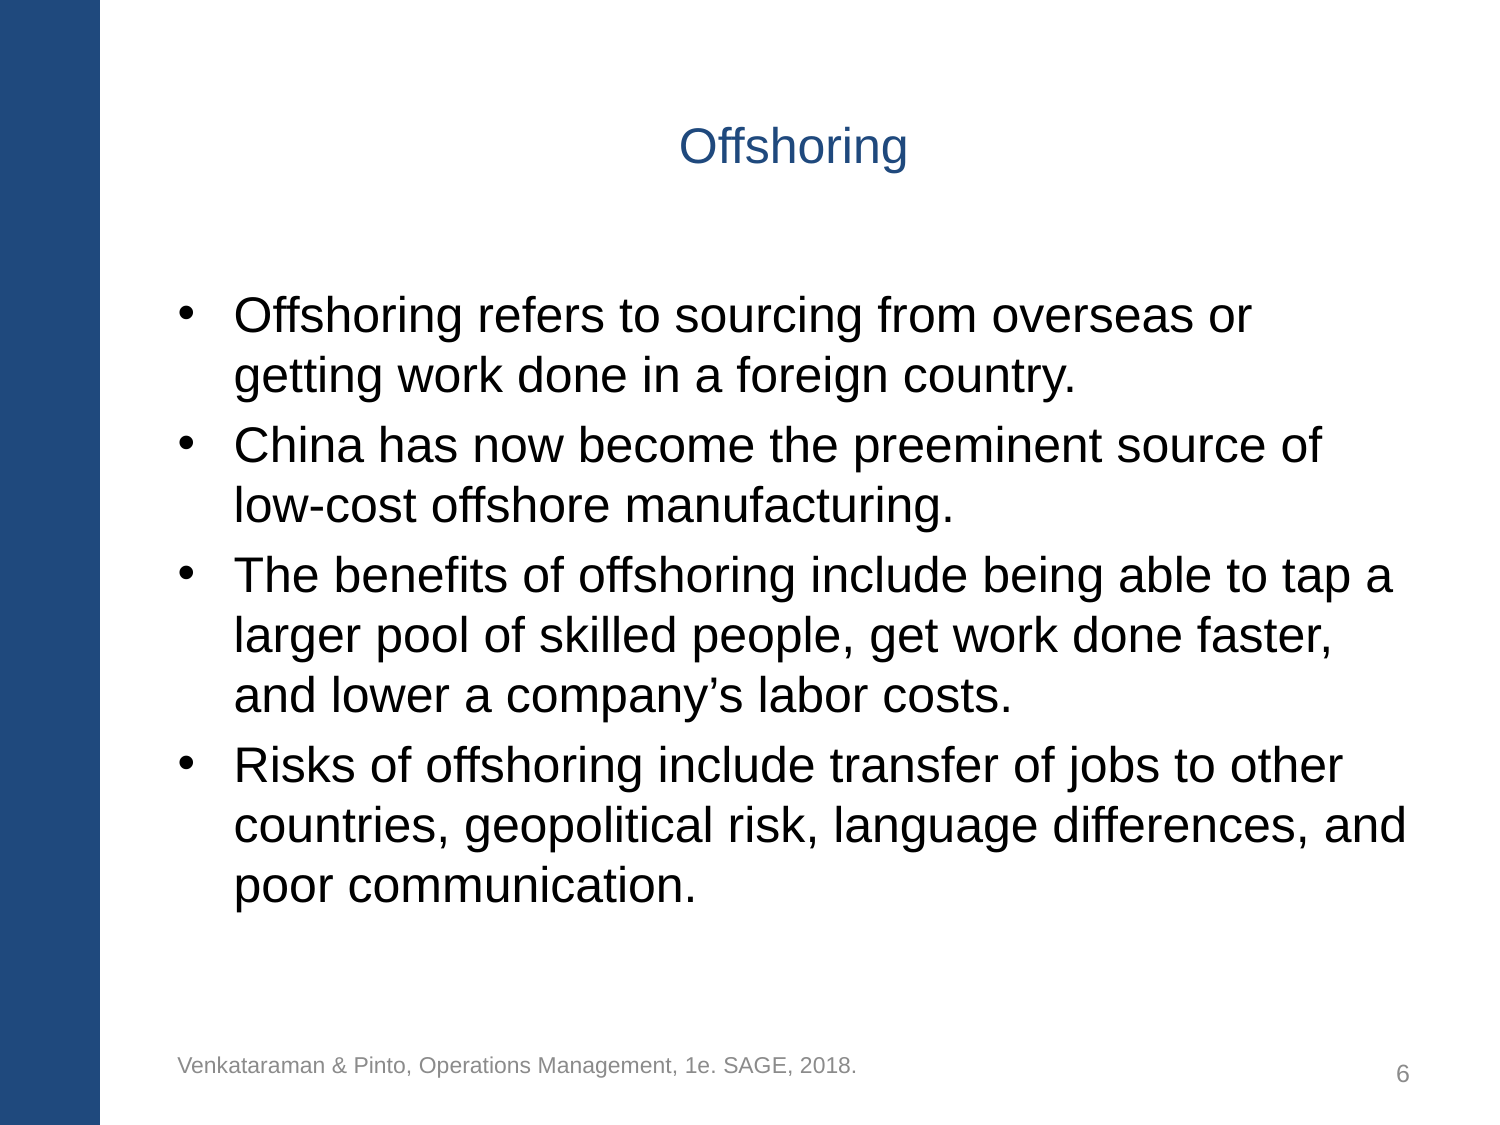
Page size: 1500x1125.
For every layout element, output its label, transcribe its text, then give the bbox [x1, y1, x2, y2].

slide_number 6 [1350, 1042, 1425, 1103]
list Offshoring refers to sourcing from overseas or getting work done in a foreign country. China has now become the preeminent source of low-cost offshore manufacturing. The benefits of offshoring include being able to tap a larger pool of skilled people, get work done faster, and lower a company’s labor costs. Risks of offshoring include transfer of jobs to other countries, geopolitical risk, language differences, and poor communication. [162, 275, 1425, 1005]
footer Venkataraman & Pinto, Operations Management, 1e. SAGE, 2018. [162, 1042, 1313, 1103]
title Offshoring [162, 50, 1425, 238]
